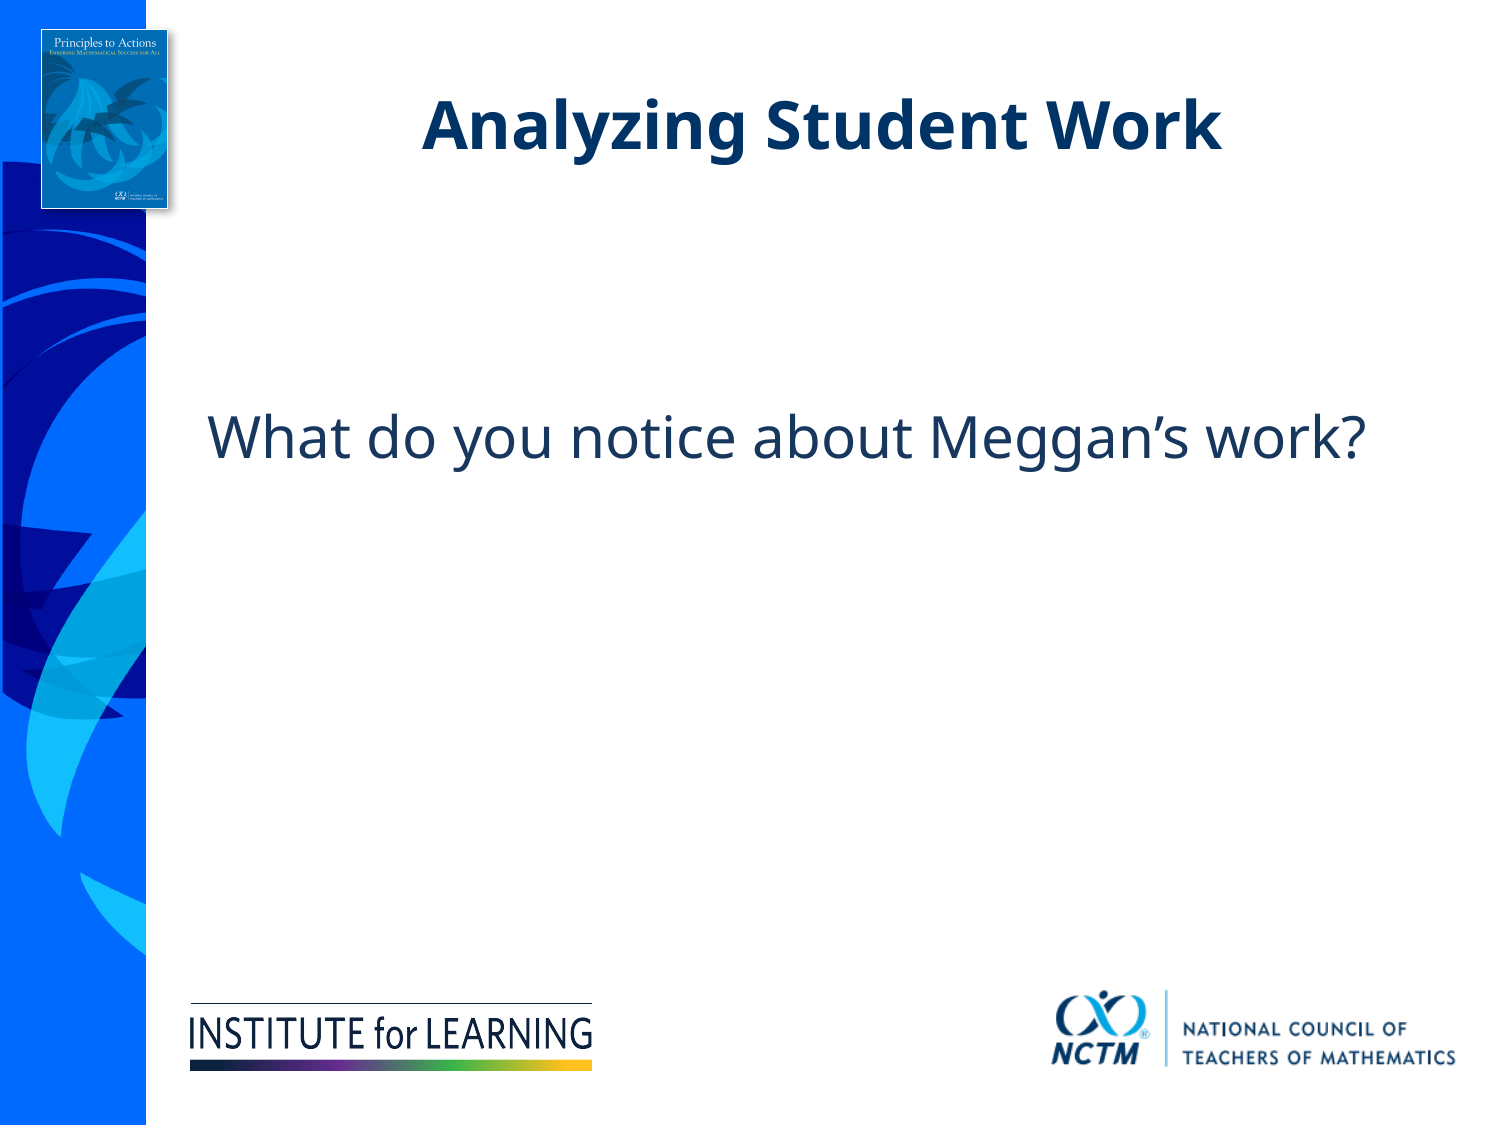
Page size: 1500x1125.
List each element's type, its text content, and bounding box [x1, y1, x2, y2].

picture [190, 1003, 592, 1072]
text_box [170, 207, 1500, 894]
text_box What do you notice about Meggan’s work? [151, 392, 1429, 1125]
picture [1034, 969, 1474, 1085]
text_box Analyzing Student Work [173, 28, 1500, 207]
picture [0, 0, 168, 1125]
